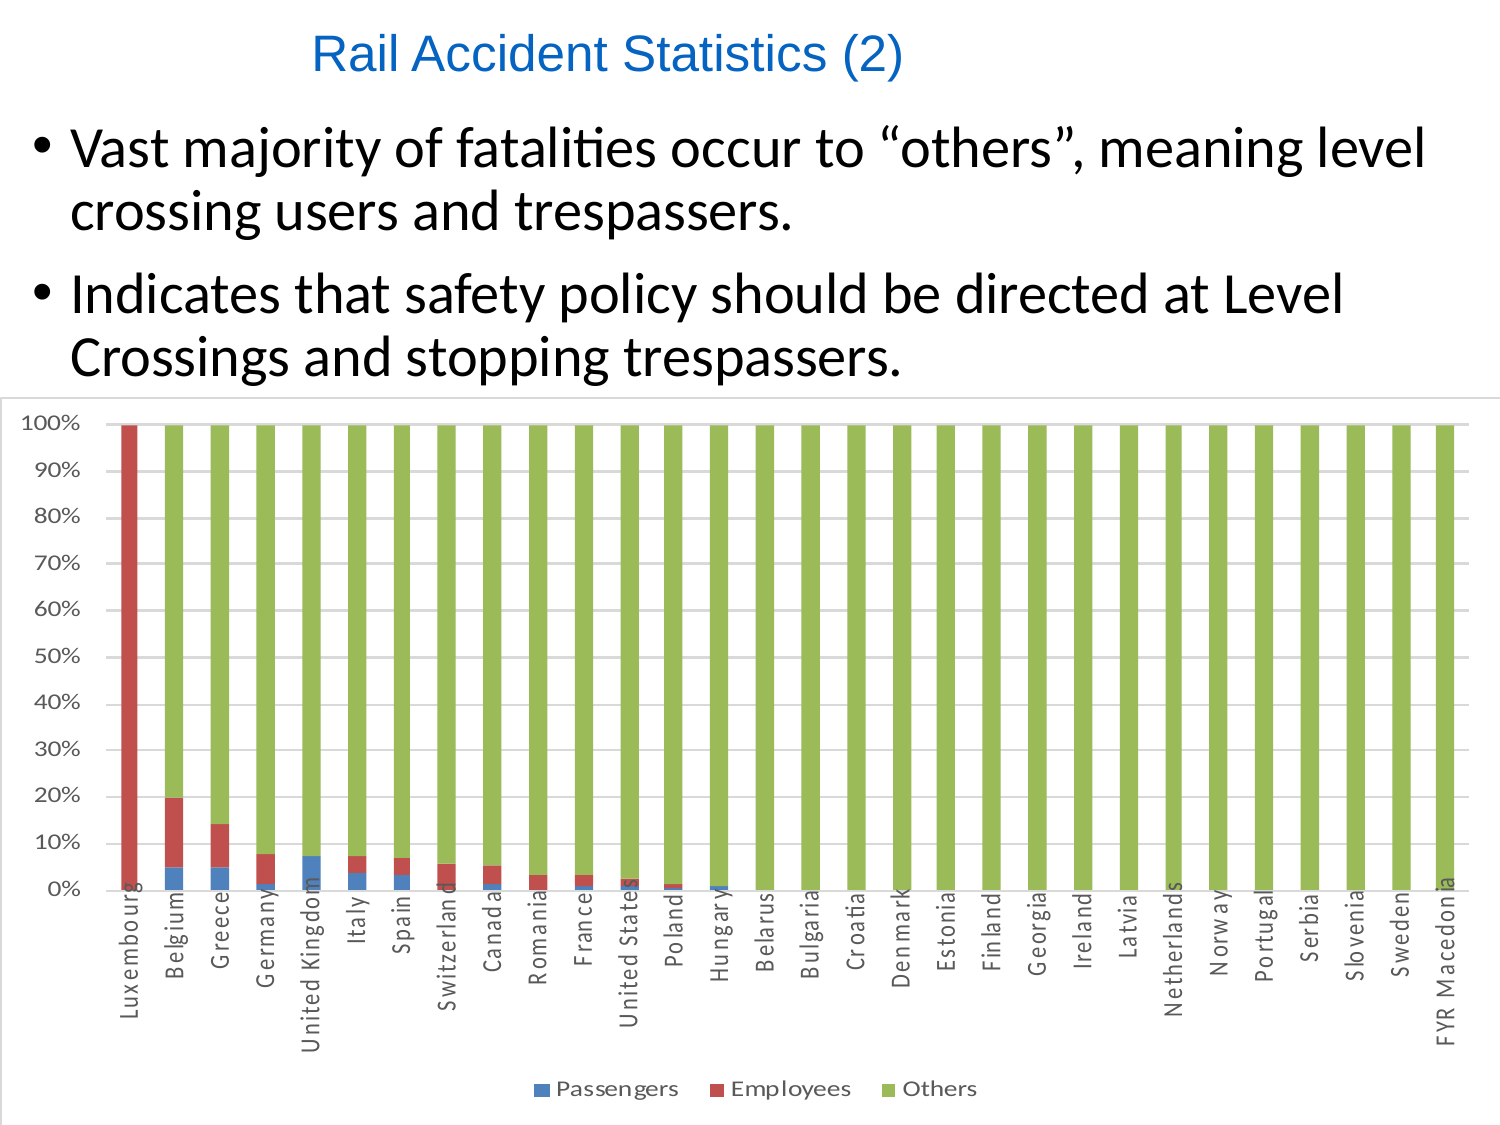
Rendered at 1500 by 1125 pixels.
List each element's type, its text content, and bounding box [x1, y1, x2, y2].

text_box Rail Accident Statistics (2) [112, 19, 1105, 90]
list Vast majority of fatalities occur to “others”, meaning level crossing users and trespassers. Indicates that safety policy should be directed at Level Crossings and stopping trespassers. [17, 109, 1500, 397]
picture [0, 397, 1500, 1125]
